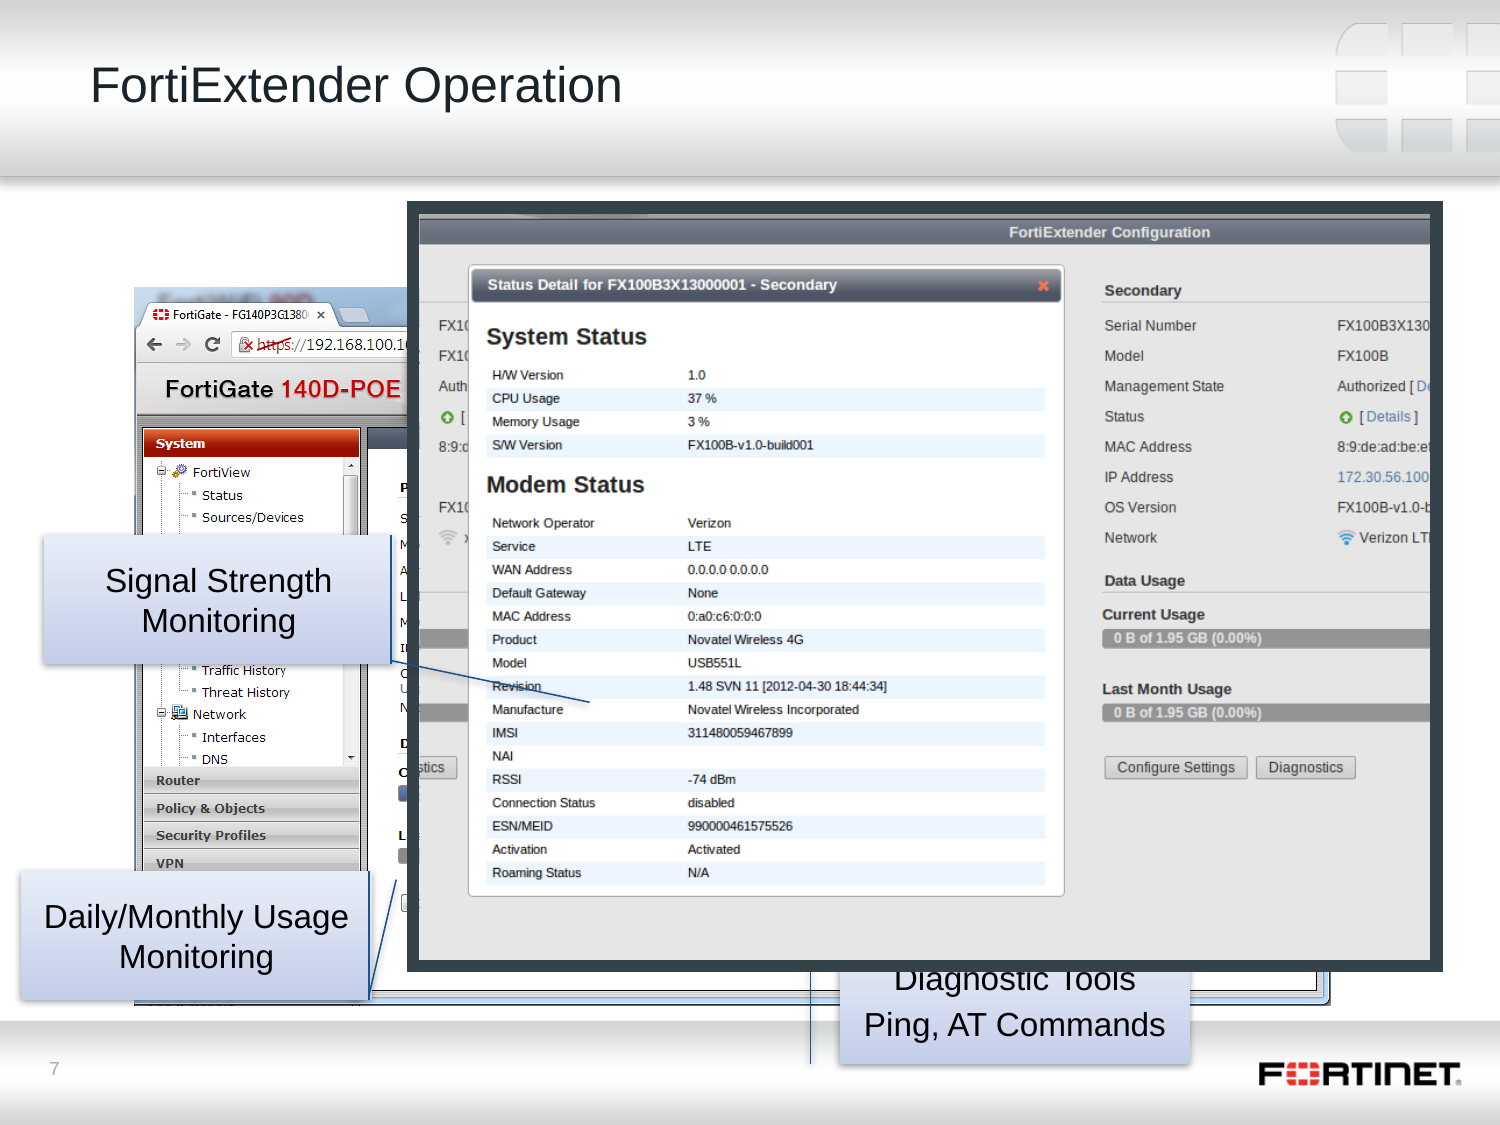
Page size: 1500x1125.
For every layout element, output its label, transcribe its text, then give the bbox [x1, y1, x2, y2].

picture [0, 0, 1500, 1125]
text_box Signal Strength Monitoring [44, 535, 129, 664]
title FortiExtender Operation [75, 45, 1425, 138]
text_box Daily/Monthly Usage Monitoring [21, 871, 129, 1000]
text_box Diagnostic Tools Ping, AT Commands [840, 1015, 1190, 1064]
